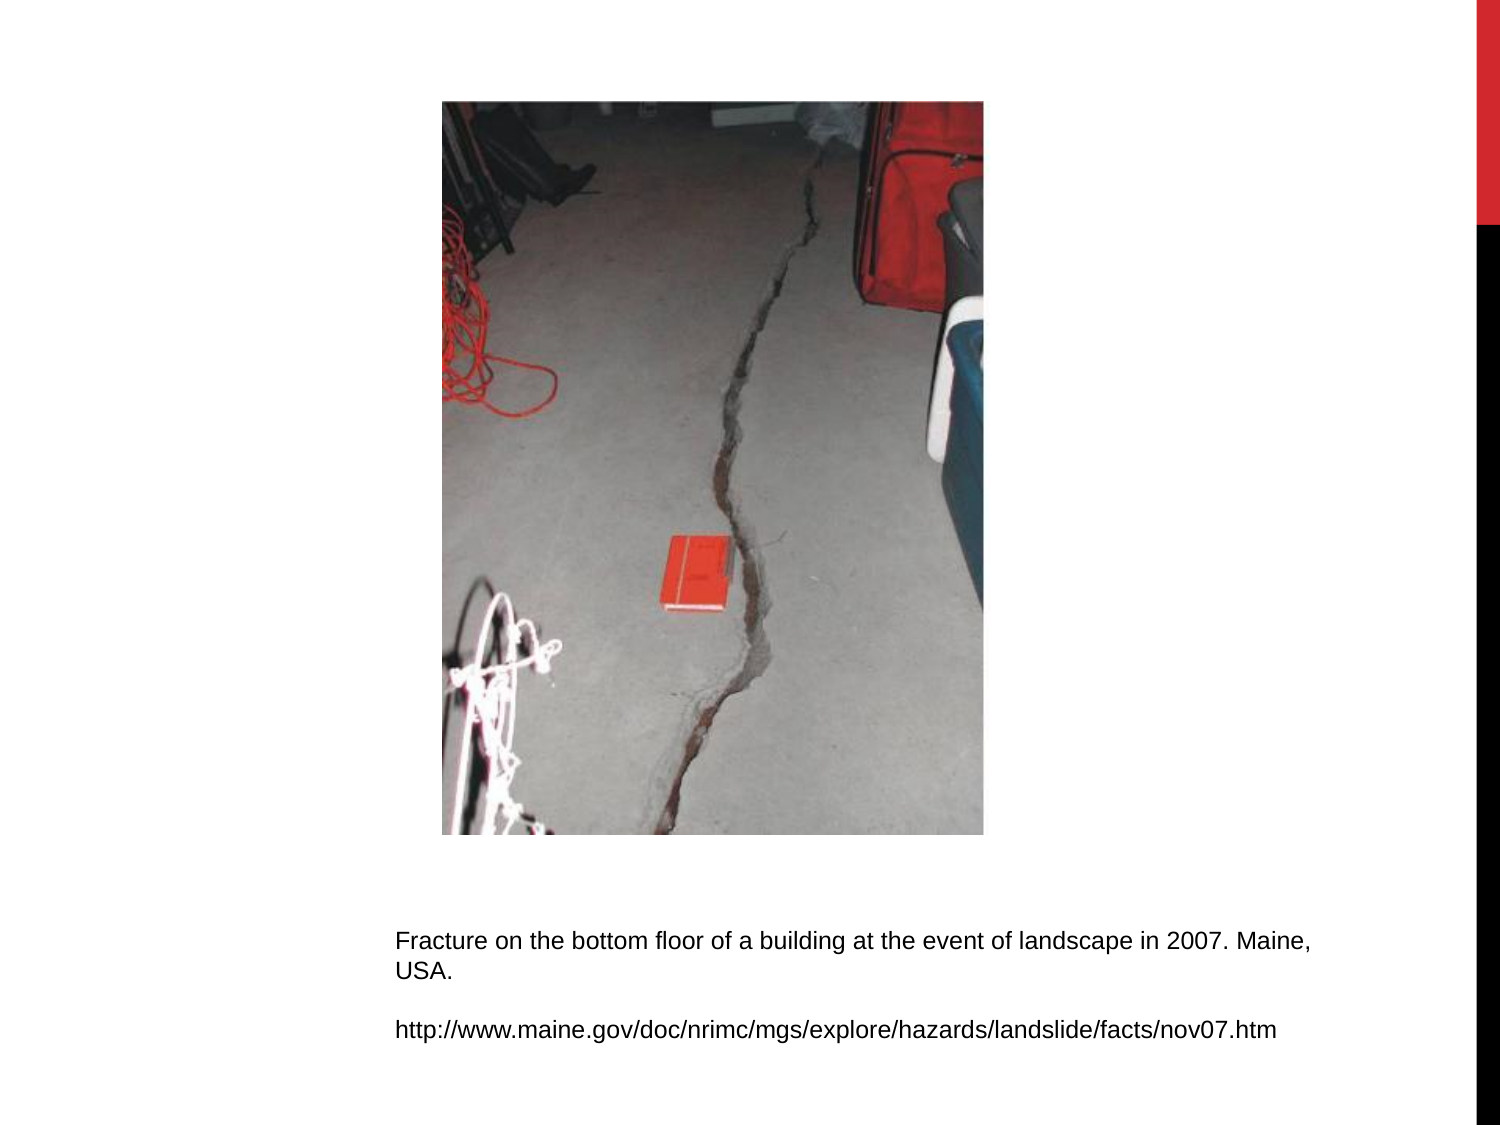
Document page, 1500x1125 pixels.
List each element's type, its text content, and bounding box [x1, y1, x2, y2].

picture [442, 101, 991, 836]
text_box Fracture on the bottom floor of a building at the event of landscape in 2007. Maine, USA. http://www.maine.gov/doc/nrimc/mgs/explore/hazards/landslide/facts/nov07.htm [380, 916, 1341, 1052]
